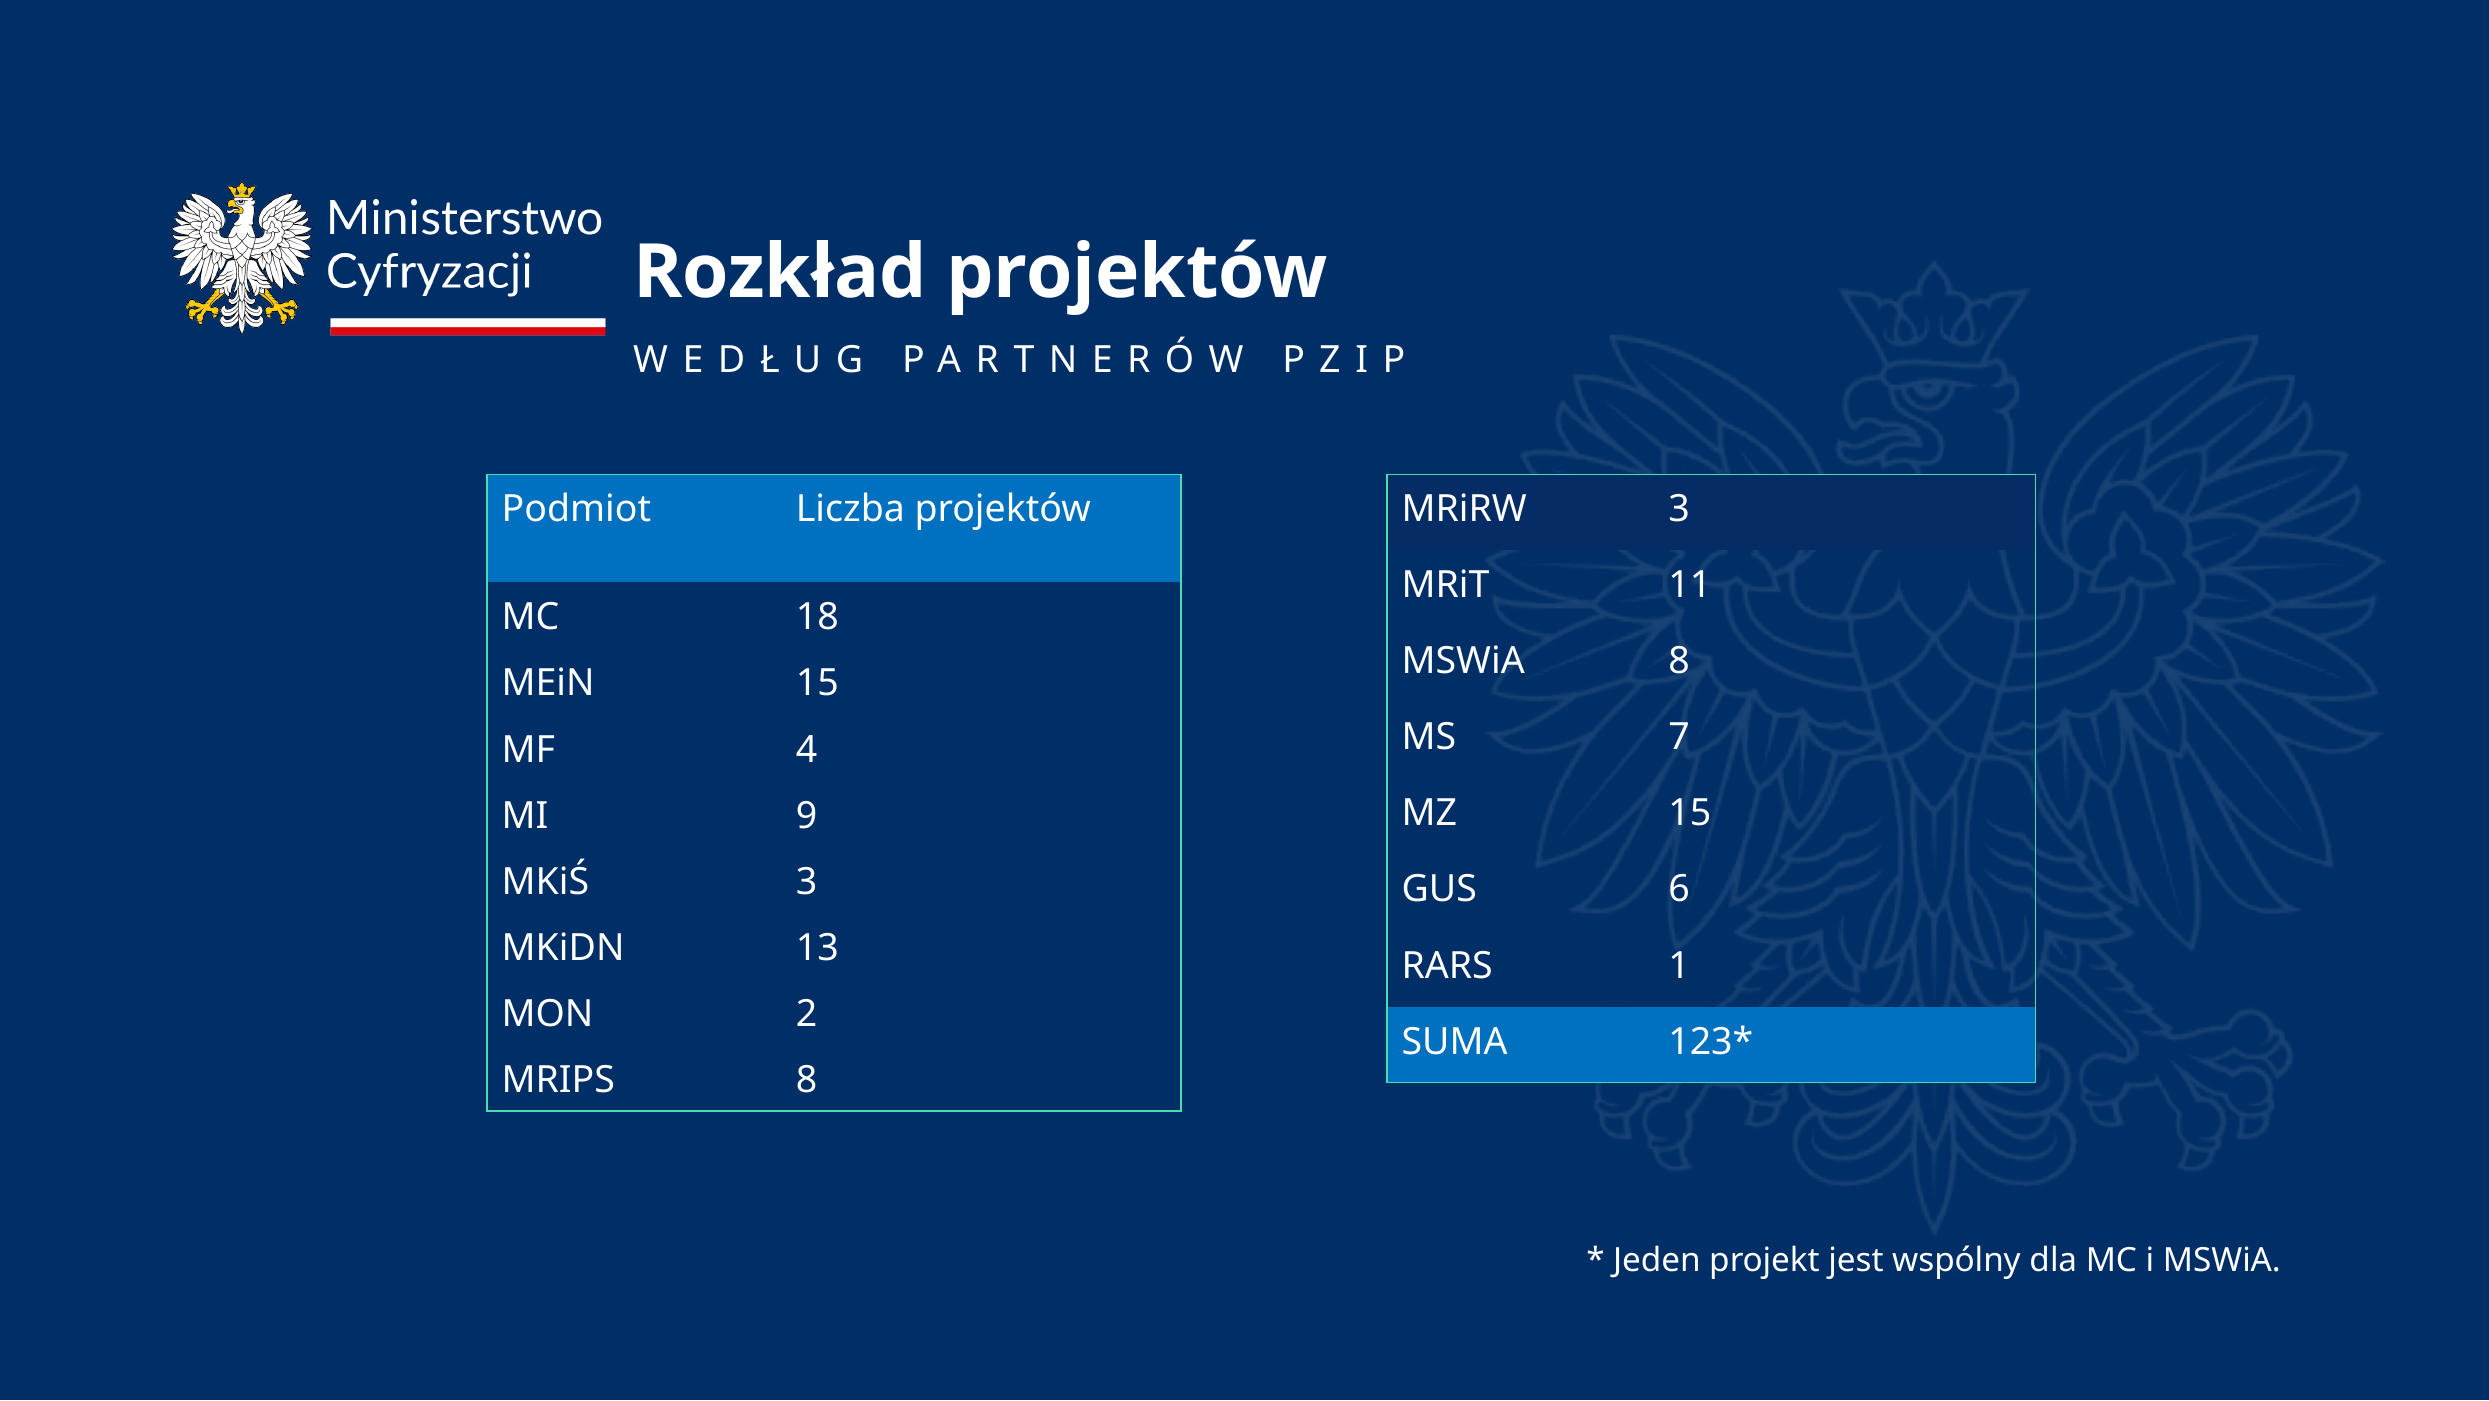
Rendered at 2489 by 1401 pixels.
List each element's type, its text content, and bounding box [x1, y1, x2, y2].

table_cell MKiŚ [488, 847, 781, 913]
table_cell 18 [781, 582, 1180, 648]
table_cell 15 [1653, 778, 2035, 854]
picture [135, 145, 641, 371]
table_cell 3 [781, 847, 1180, 913]
table_cell MRiT [1388, 550, 1653, 626]
table_cell MRIPS [488, 1045, 781, 1110]
table_cell 11 [1653, 550, 2035, 626]
table_cell 6 [1653, 854, 2035, 931]
table_cell 123* [1653, 1007, 2035, 1082]
table_cell RARS [1388, 931, 1653, 1007]
table_cell MS [1388, 702, 1653, 778]
table_cell 9 [781, 781, 1180, 847]
table_cell MKiDN [488, 913, 781, 979]
table_cell 8 [781, 1045, 1180, 1110]
table_cell SUMA [1388, 1007, 1653, 1082]
table_header Podmiot [488, 475, 781, 582]
table_header Liczba projektów [781, 475, 1180, 582]
table_cell 15 [781, 648, 1180, 715]
table_cell MON [488, 979, 781, 1045]
table_cell MEiN [488, 648, 781, 715]
table_cell 1 [1653, 931, 2035, 1007]
table_cell 4 [781, 715, 1180, 781]
table_cell MZ [1388, 778, 1653, 854]
table_header MRiRW [1388, 475, 1653, 550]
table_cell 2 [781, 979, 1180, 1045]
table_cell MSWiA [1388, 626, 1653, 702]
table_cell 7 [1653, 702, 2035, 778]
table_header 3 [1653, 475, 2035, 550]
picture [1484, 259, 2386, 1240]
table_cell GUS [1388, 854, 1653, 931]
table_cell MF [488, 715, 781, 781]
table_cell 8 [1653, 626, 2035, 702]
table_cell MI [488, 781, 781, 847]
title Rozkład projektów WEDŁUG PARTNERÓW PZIP [633, 443, 2268, 735]
table_cell MC [488, 582, 781, 648]
text_box * Jeden projekt jest wspólny dla MC i MSWiA. [1571, 1230, 2456, 1286]
table_cell 13 [781, 913, 1180, 979]
